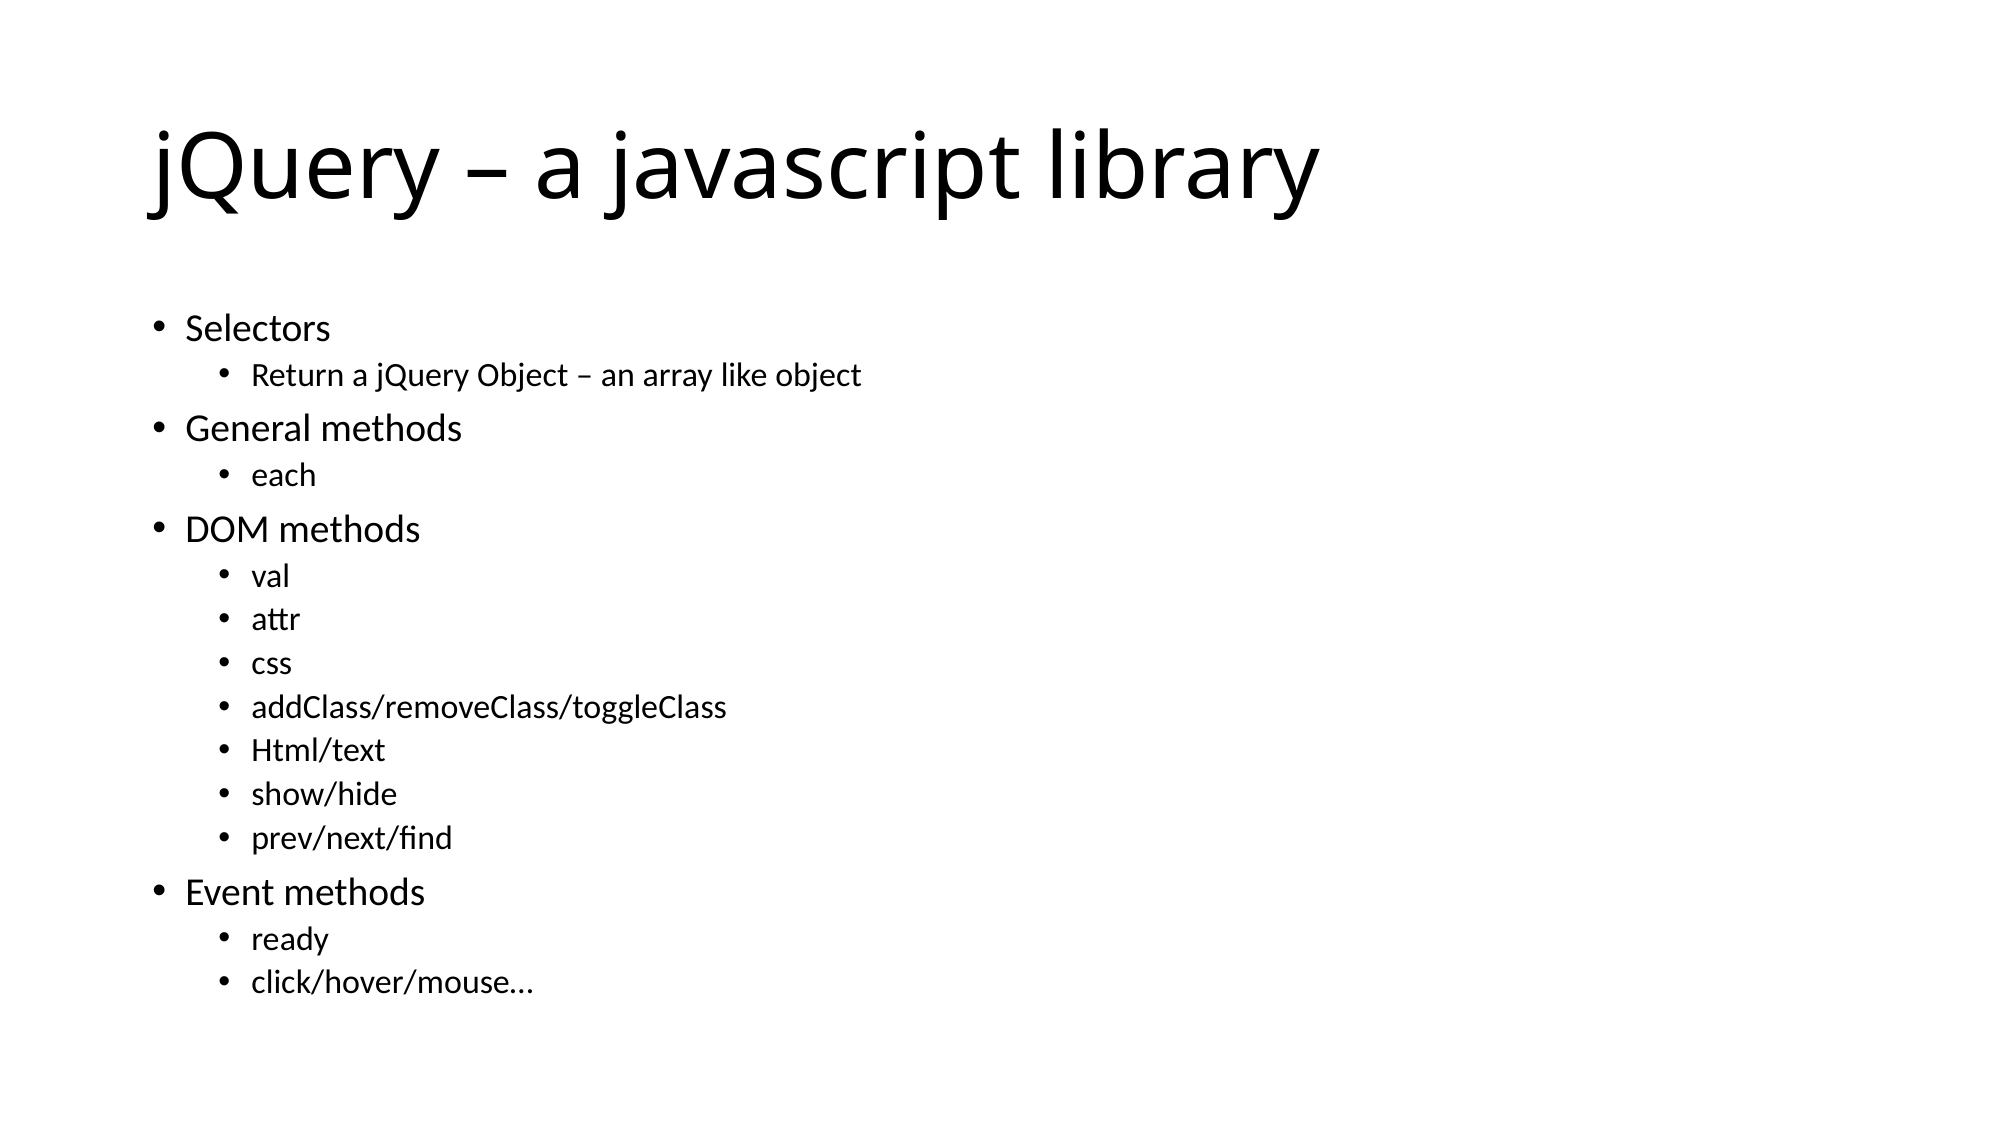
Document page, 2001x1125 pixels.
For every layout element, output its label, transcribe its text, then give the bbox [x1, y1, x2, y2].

list Selectors Return a jQuery Object – an array like object General methods each DOM methods val attr css addClass/removeClass/toggleClass Html/text show/hide prev/next/find Event methods ready click/hover/mouse… [137, 299, 1863, 1014]
title jQuery – a javascript library [137, 59, 1863, 278]
